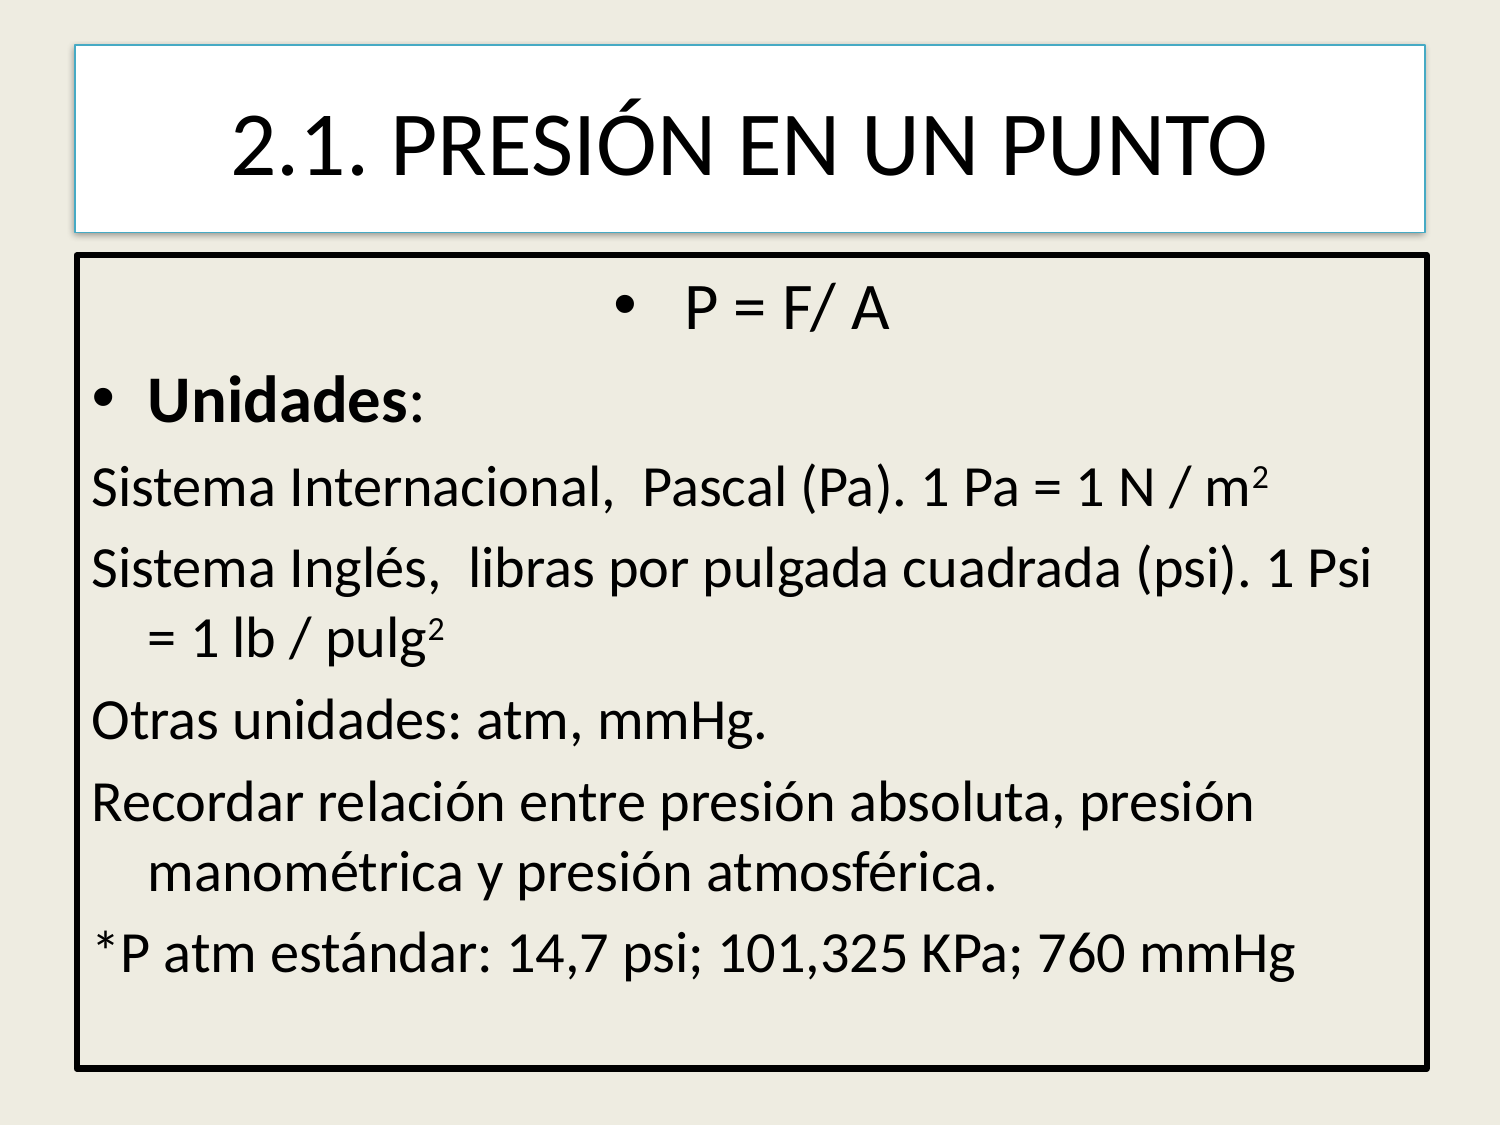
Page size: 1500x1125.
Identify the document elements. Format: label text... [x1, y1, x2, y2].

list P = F/ A Unidades: Sistema Internacional, Pascal (Pa). 1 Pa = 1 N / m2 Sistema Inglés, libras por pulgada cuadrada (psi). 1 Psi = 1 lb / pulg2 Otras unidades: atm, mmHg. Recordar relación entre presión absoluta, presión manométrica y presión atmosférica. *P atm estándar: 14,7 psi; 101,325 KPa; 760 mmHg [76, 255, 1427, 1069]
title 2.1. PRESIÓN EN UN PUNTO [74, 44, 1426, 233]
